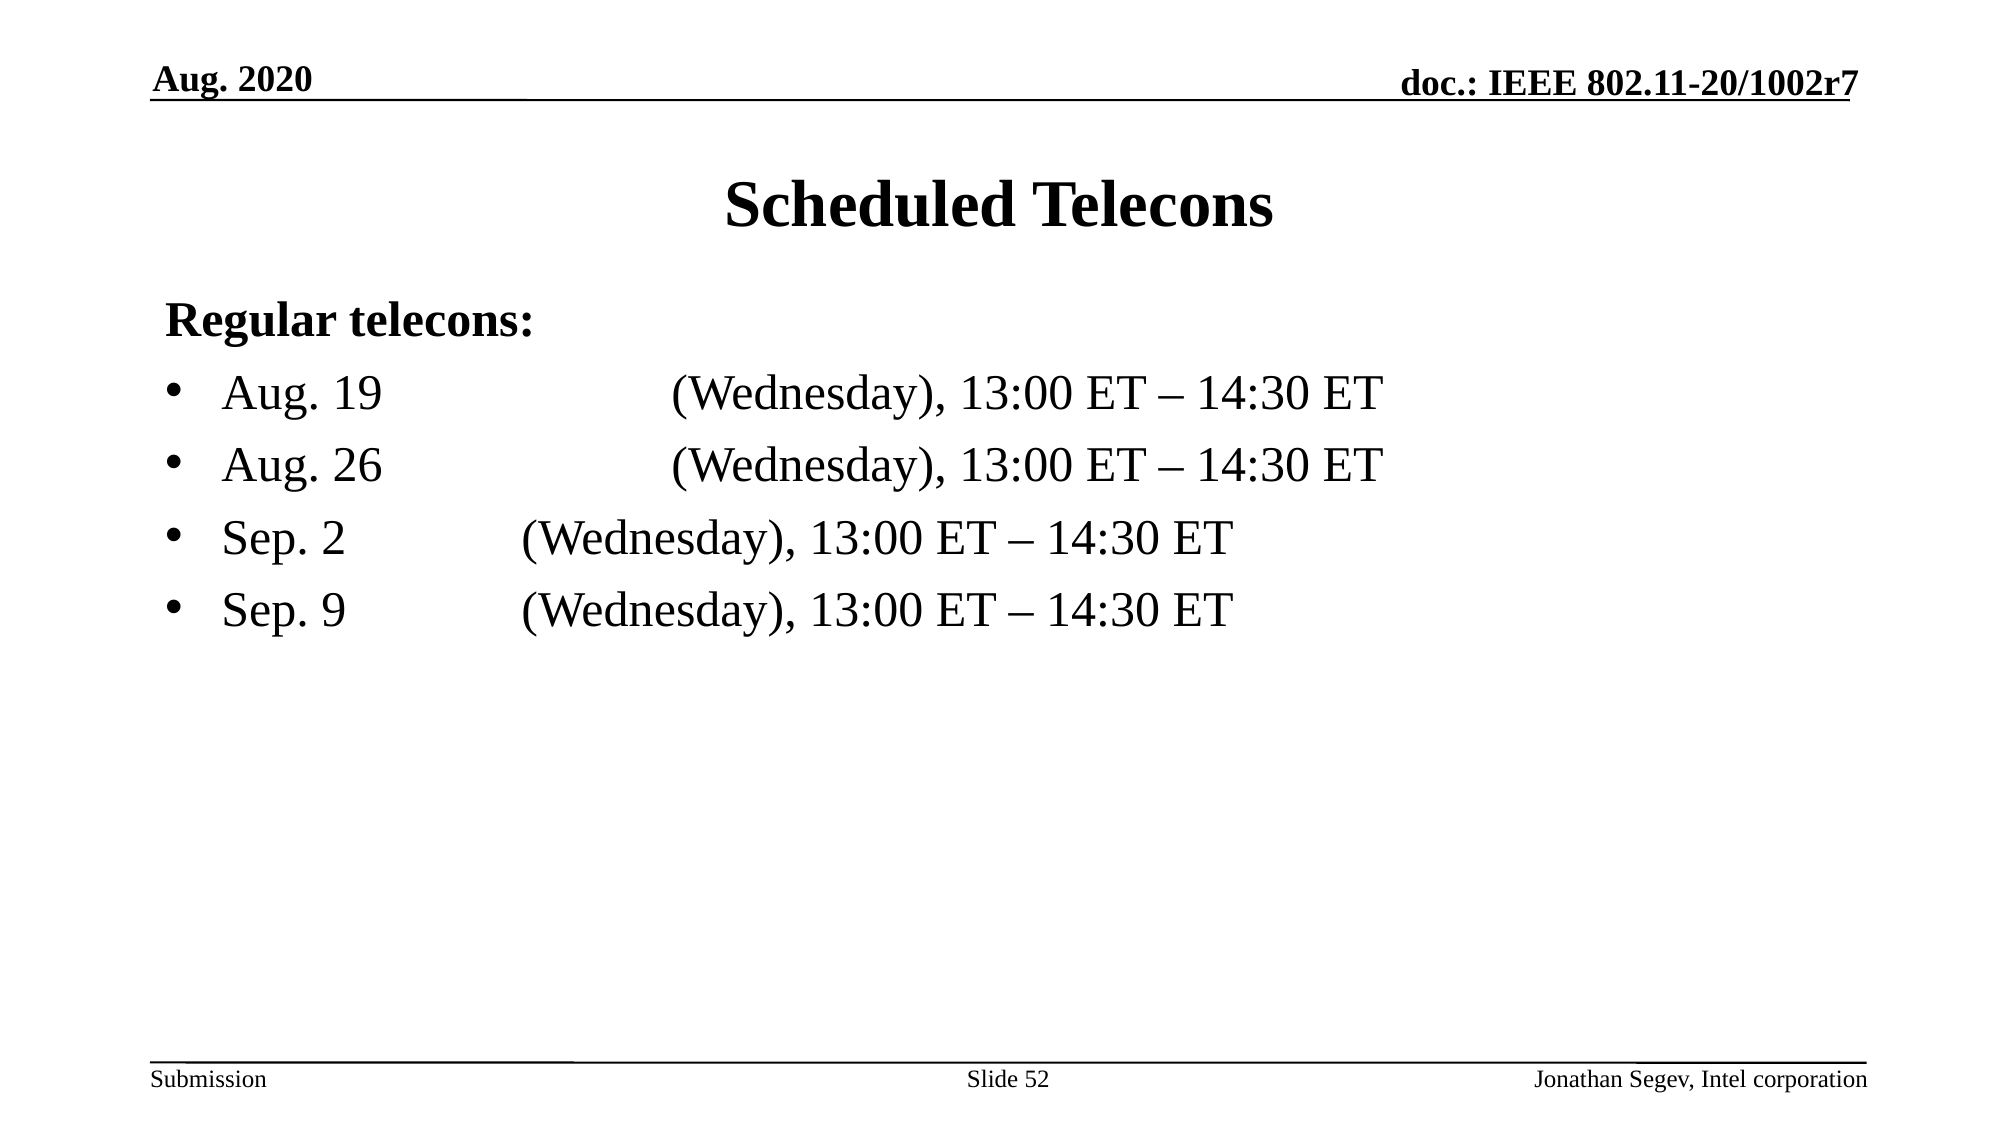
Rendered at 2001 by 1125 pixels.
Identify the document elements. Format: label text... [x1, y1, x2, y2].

list Regular telecons: Aug. 19 (Wednesday), 13:00 ET – 14:30 ET Aug. 26 (Wednesday), 13:00 ET – 14:30 ET Sep. 2 (Wednesday), 13:00 ET – 14:30 ET Sep. 9 (Wednesday), 13:00 ET – 14:30 ET [149, 278, 1850, 670]
footer Jonathan Segev, Intel corporation [1171, 1061, 1869, 1093]
slide_number Slide 52 [950, 1061, 1067, 1123]
title Scheduled Telecons [149, 112, 1850, 278]
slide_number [152, 54, 563, 100]
